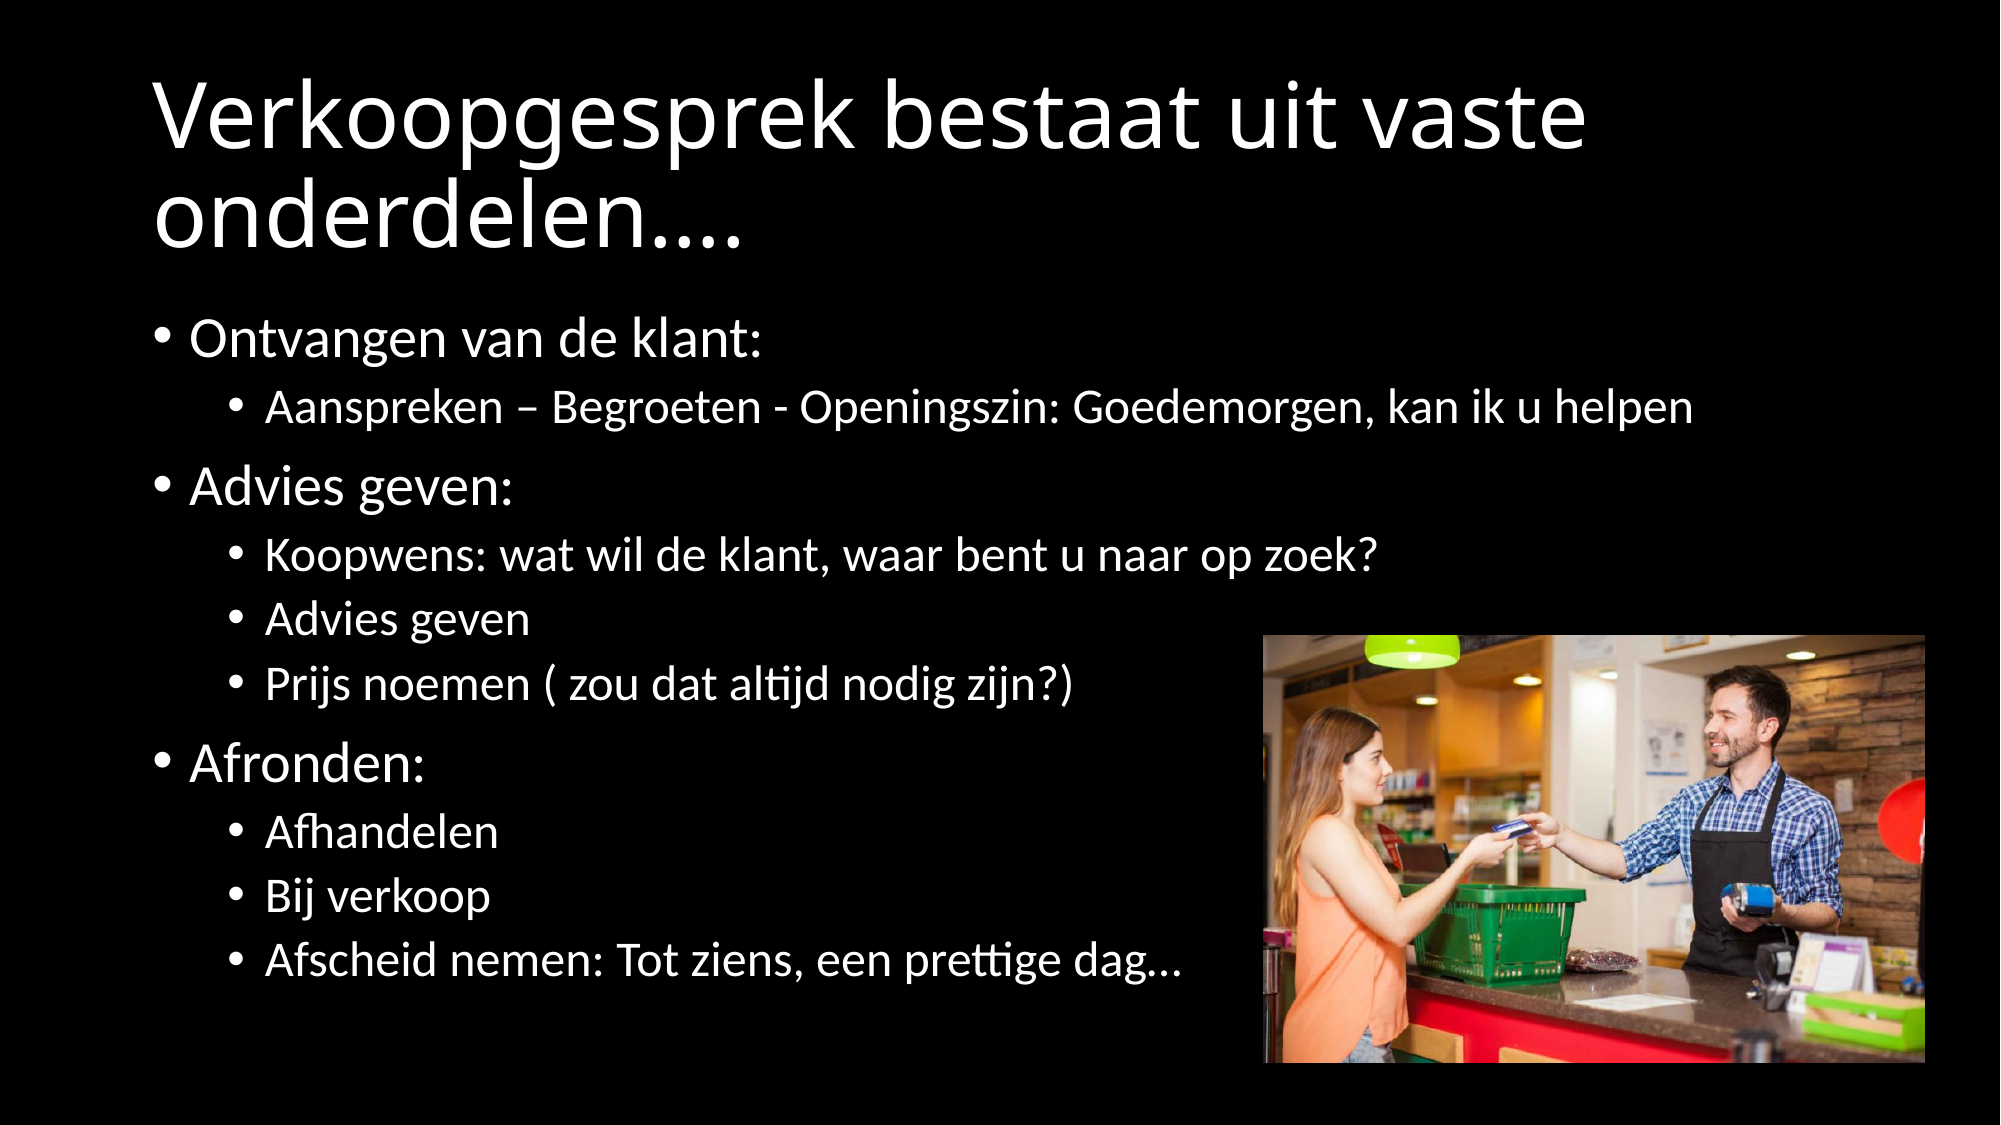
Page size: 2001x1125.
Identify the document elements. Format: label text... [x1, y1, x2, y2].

list Ontvangen van de klant: Aanspreken – Begroeten - Openingszin: Goedemorgen, kan ik u helpen Advies geven: Koopwens: wat wil de klant, waar bent u naar op zoek? Advies geven Prijs noemen ( zou dat altijd nodig zijn?) Afronden: Afhandelen Bij verkoop Afscheid nemen: Tot ziens, een prettige dag… [137, 299, 1863, 1014]
picture [1263, 635, 1925, 1063]
title Verkoopgesprek bestaat uit vaste onderdelen…. [137, 59, 1955, 278]
